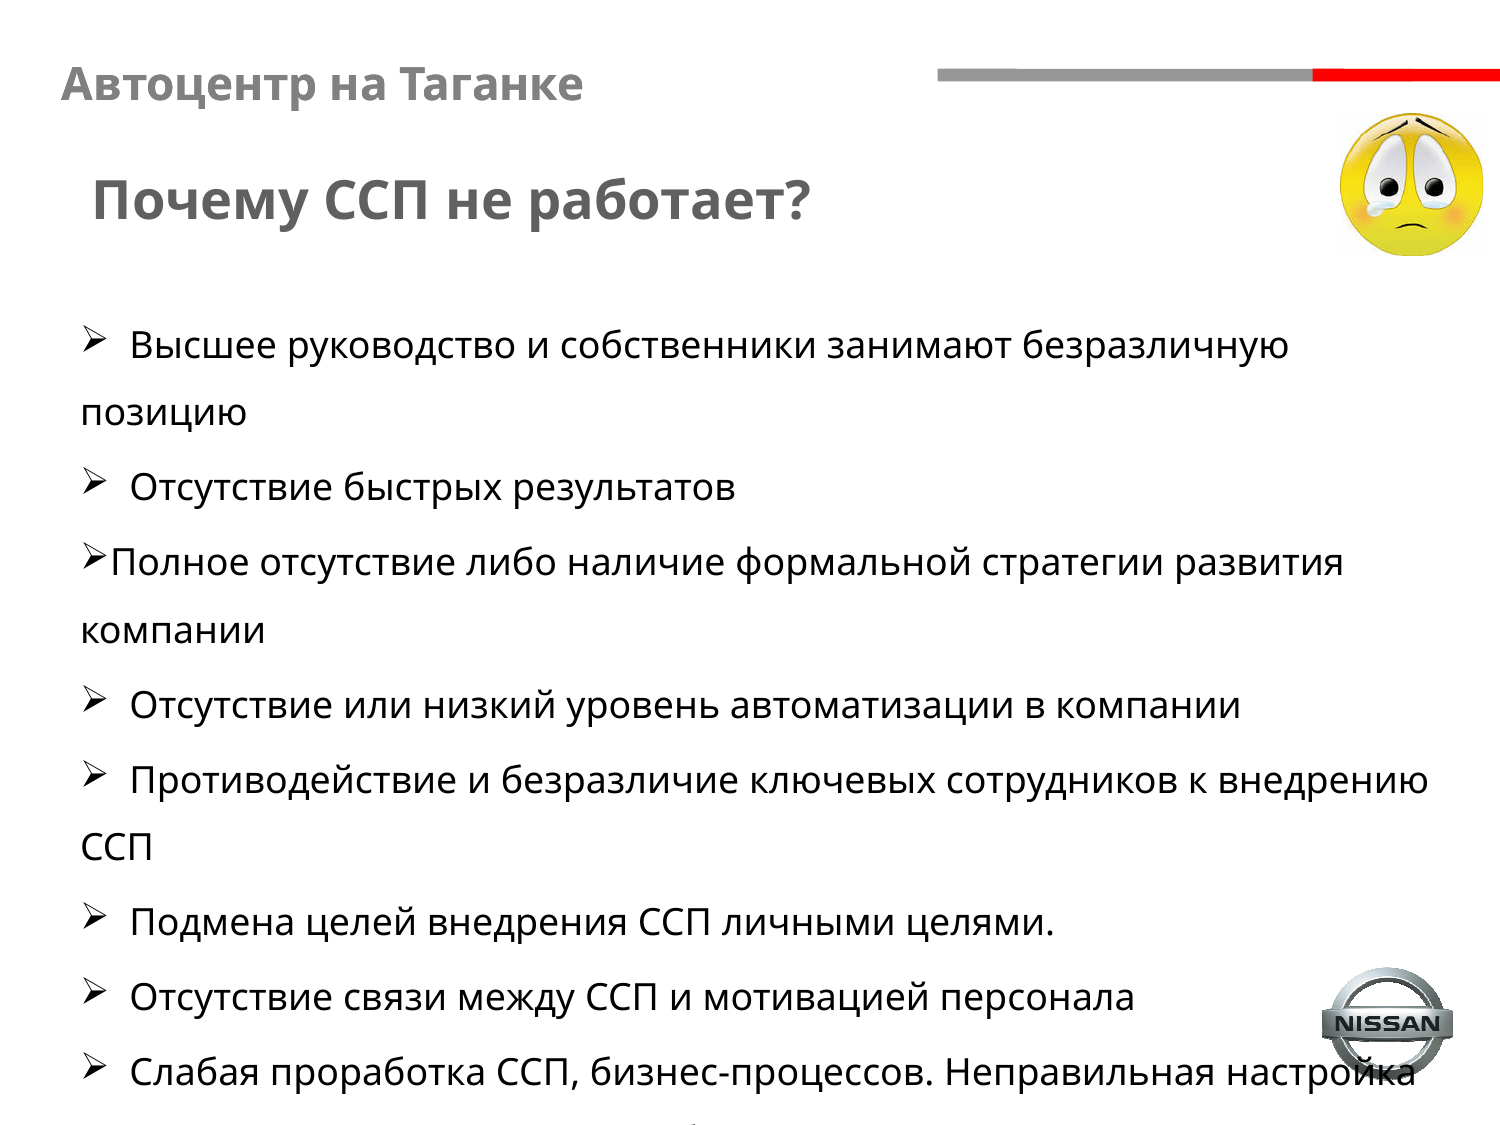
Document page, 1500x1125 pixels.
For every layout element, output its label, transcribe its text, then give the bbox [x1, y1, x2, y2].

picture [1340, 113, 1483, 256]
list Почему ССП не работает? [76, 125, 1330, 268]
list Высшее руководство и собственники занимают безразличную позицию Отсутствие быстрых результатов Полное отсутствие либо наличие формальной стратегии развития компании Отсутствие или низкий уровень автоматизации в компании Противодействие и безразличие ключевых сотрудников к внедрению ССП Подмена целей внедрения ССП личными целями. Отсутствие связи между ССП и мотивацией персонала Слабая проработка ССП, бизнес-процессов. Неправильная настройка подсистем управления на разработанные показатели ССП внедрили и забыли про нее, система дальше не развивается [64, 290, 1471, 1047]
